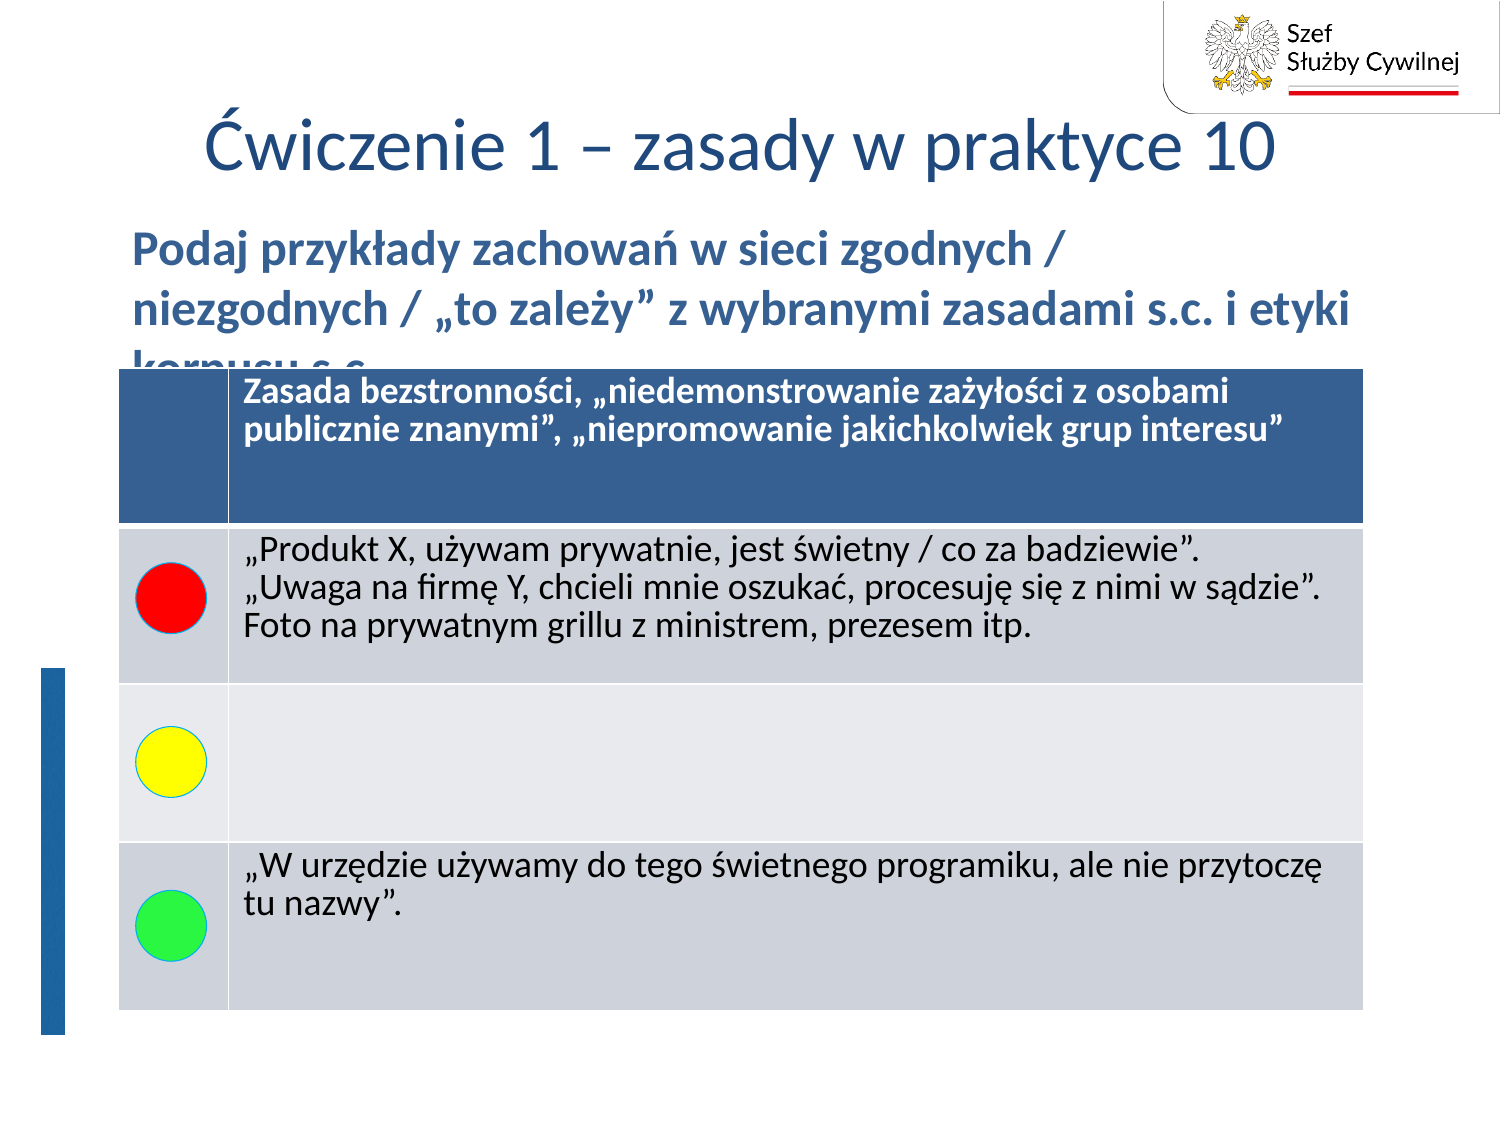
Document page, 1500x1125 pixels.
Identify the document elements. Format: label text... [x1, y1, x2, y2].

picture [41, 668, 65, 1035]
table_cell [229, 685, 1363, 841]
table_cell [119, 843, 228, 1010]
table_cell „Produkt X, używam prywatnie, jest świetny / co za badziewie”. „Uwaga na firmę Y, chcieli mnie oszukać, procesuję się z nimi w sądzie”. Foto na prywatnym grillu z ministrem, prezesem itp. [229, 529, 1363, 683]
text_box [133, 560, 209, 636]
text_box [133, 888, 209, 964]
table_cell [119, 685, 228, 841]
picture [1163, 0, 1500, 114]
table_cell „W urzędzie używamy do tego świetnego programiku, ale nie przytoczę tu nazwy”. [229, 843, 1363, 1010]
table_header [119, 369, 228, 523]
table_header Zasada bezstronności, „niedemonstrowanie zażyłości z osobami publicznie znanymi”, „niepromowanie jakichkolwiek grup interesu” [229, 369, 1363, 523]
text_box Podaj przykłady zachowań w sieci zgodnych / niezgodnych / „to zależy” z wybranymi zasadami s.c. i etyki korpusu s.c. [117, 208, 1382, 403]
title Ćwiczenie 1 – zasady w praktyce 10 [91, 87, 1391, 213]
text_box [133, 724, 209, 800]
table_cell [119, 529, 228, 683]
